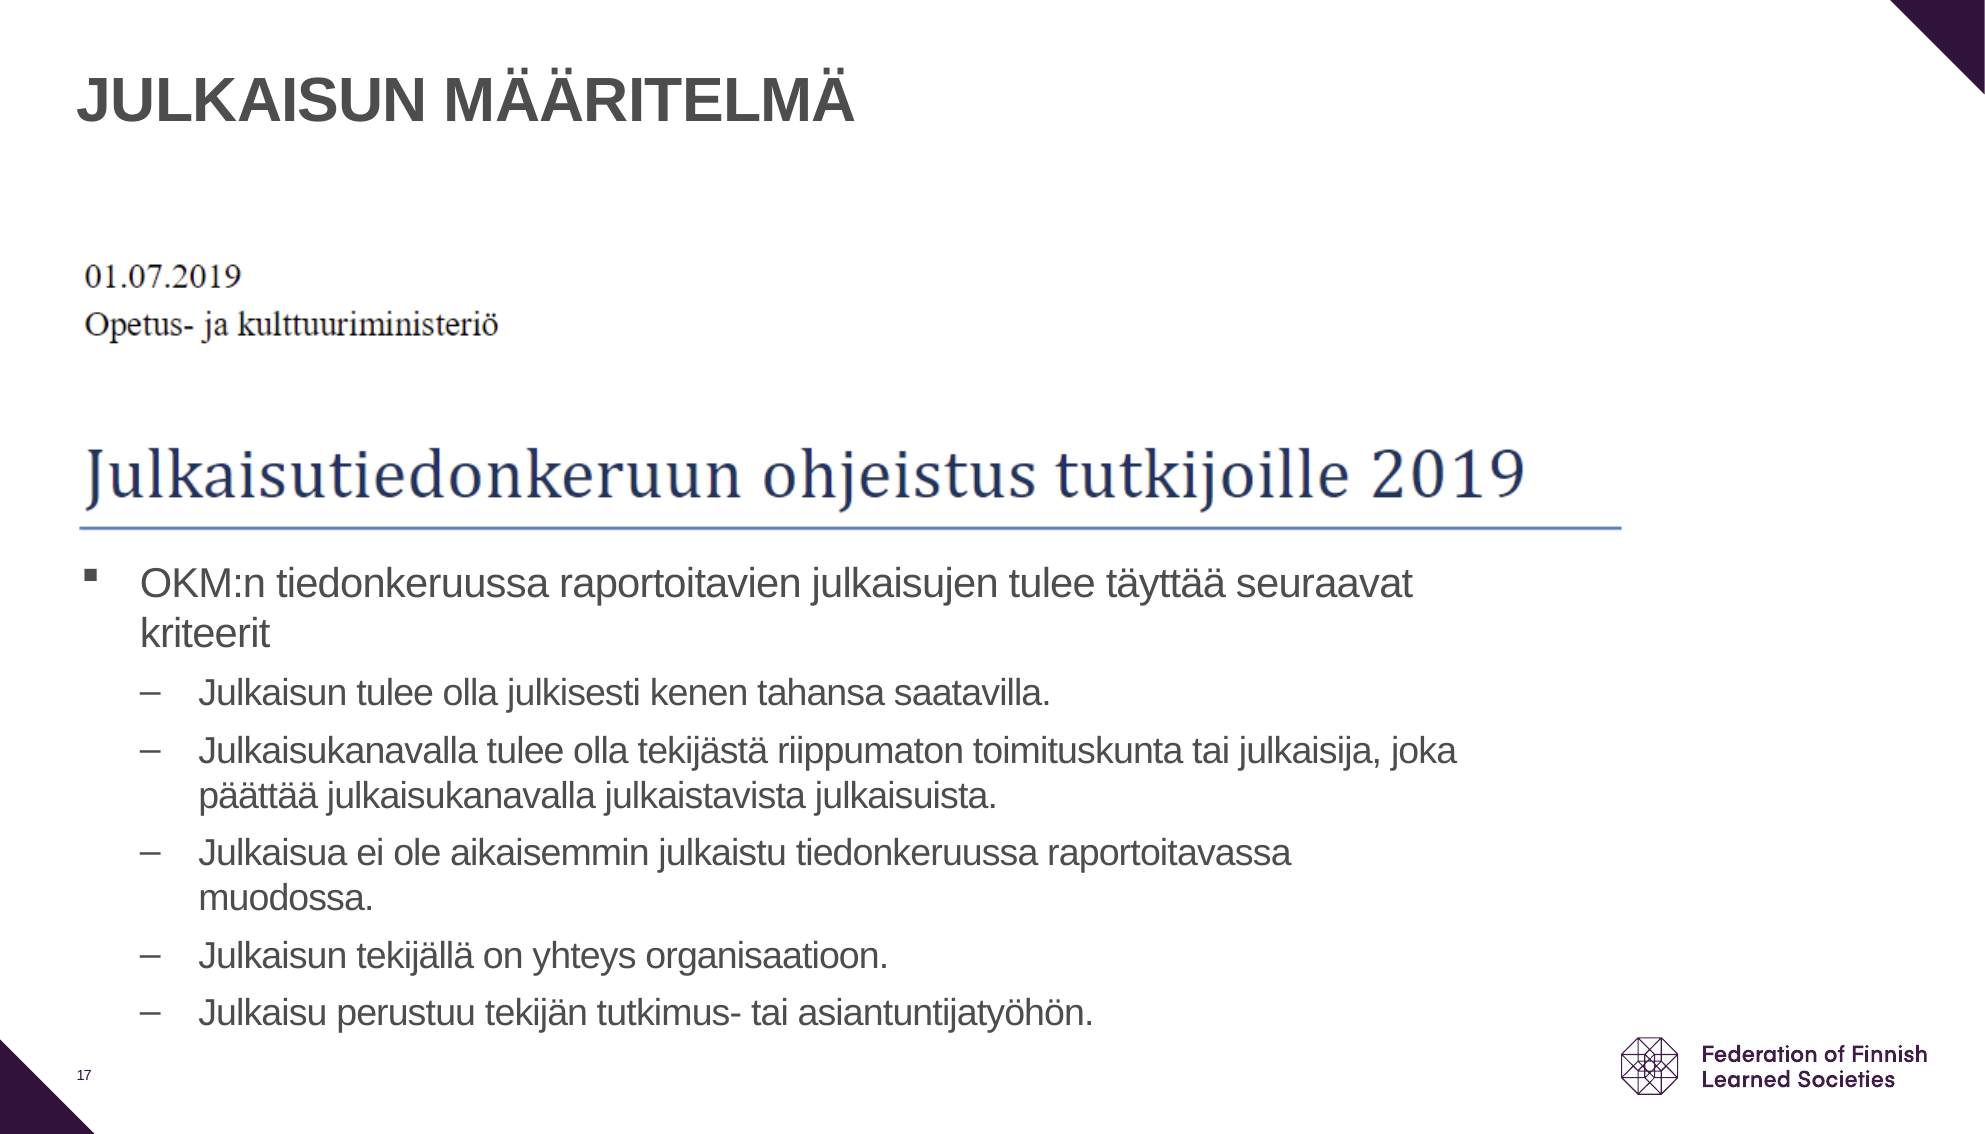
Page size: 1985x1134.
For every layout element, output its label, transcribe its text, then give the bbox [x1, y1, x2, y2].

slide_number 17 [70, 1063, 141, 1087]
picture [74, 251, 1631, 550]
title JULKAISUN MÄÄRITELMÄ [70, 59, 1914, 235]
list OKM:n tiedonkeruussa raportoitavien julkaisujen tulee täyttää seuraavat kriteerit Julkaisun tulee olla julkisesti kenen tahansa saatavilla. Julkaisukanavalla tulee olla tekijästä riippumaton toimituskunta tai julkaisija, joka päättää julkaisukanavalla julkaistavista julkaisuista. Julkaisua ei ole aikaisemmin julkaistu tiedonkeruussa raportoitavassa muodossa. Julkaisun tekijällä on yhteys organisaatioon. Julkaisu perustuu tekijän tutkimus- tai asiantuntijatyöhön. [75, 560, 1470, 1070]
